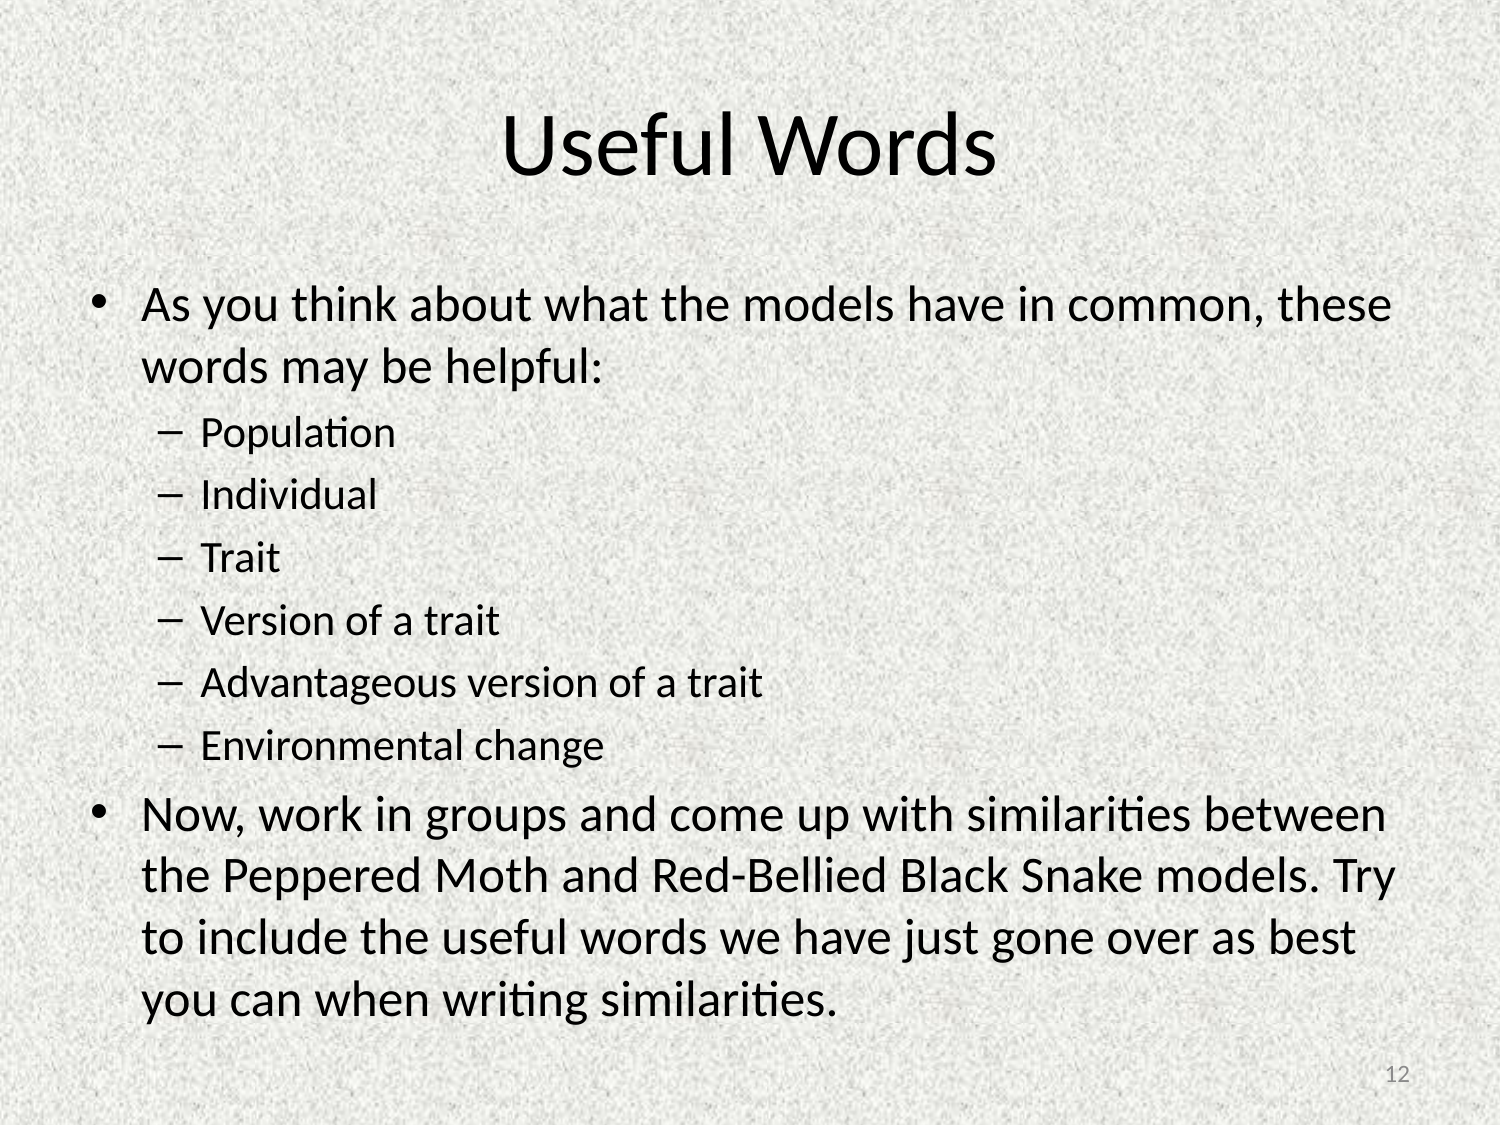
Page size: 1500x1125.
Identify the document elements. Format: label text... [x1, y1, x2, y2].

picture [0, 0, 1500, 1125]
list As you think about what the models have in common, these words may be helpful: Population Individual Trait Version of a trait Advantageous version of a trait Environmental change Now, work in groups and come up with similarities between the Peppered Moth and Red-Bellied Black Snake models. Try to include the useful words we have just gone over as best you can when writing similarities. [75, 262, 1425, 1038]
slide_number 12 [1074, 1042, 1425, 1103]
title Useful Words [75, 45, 1425, 233]
